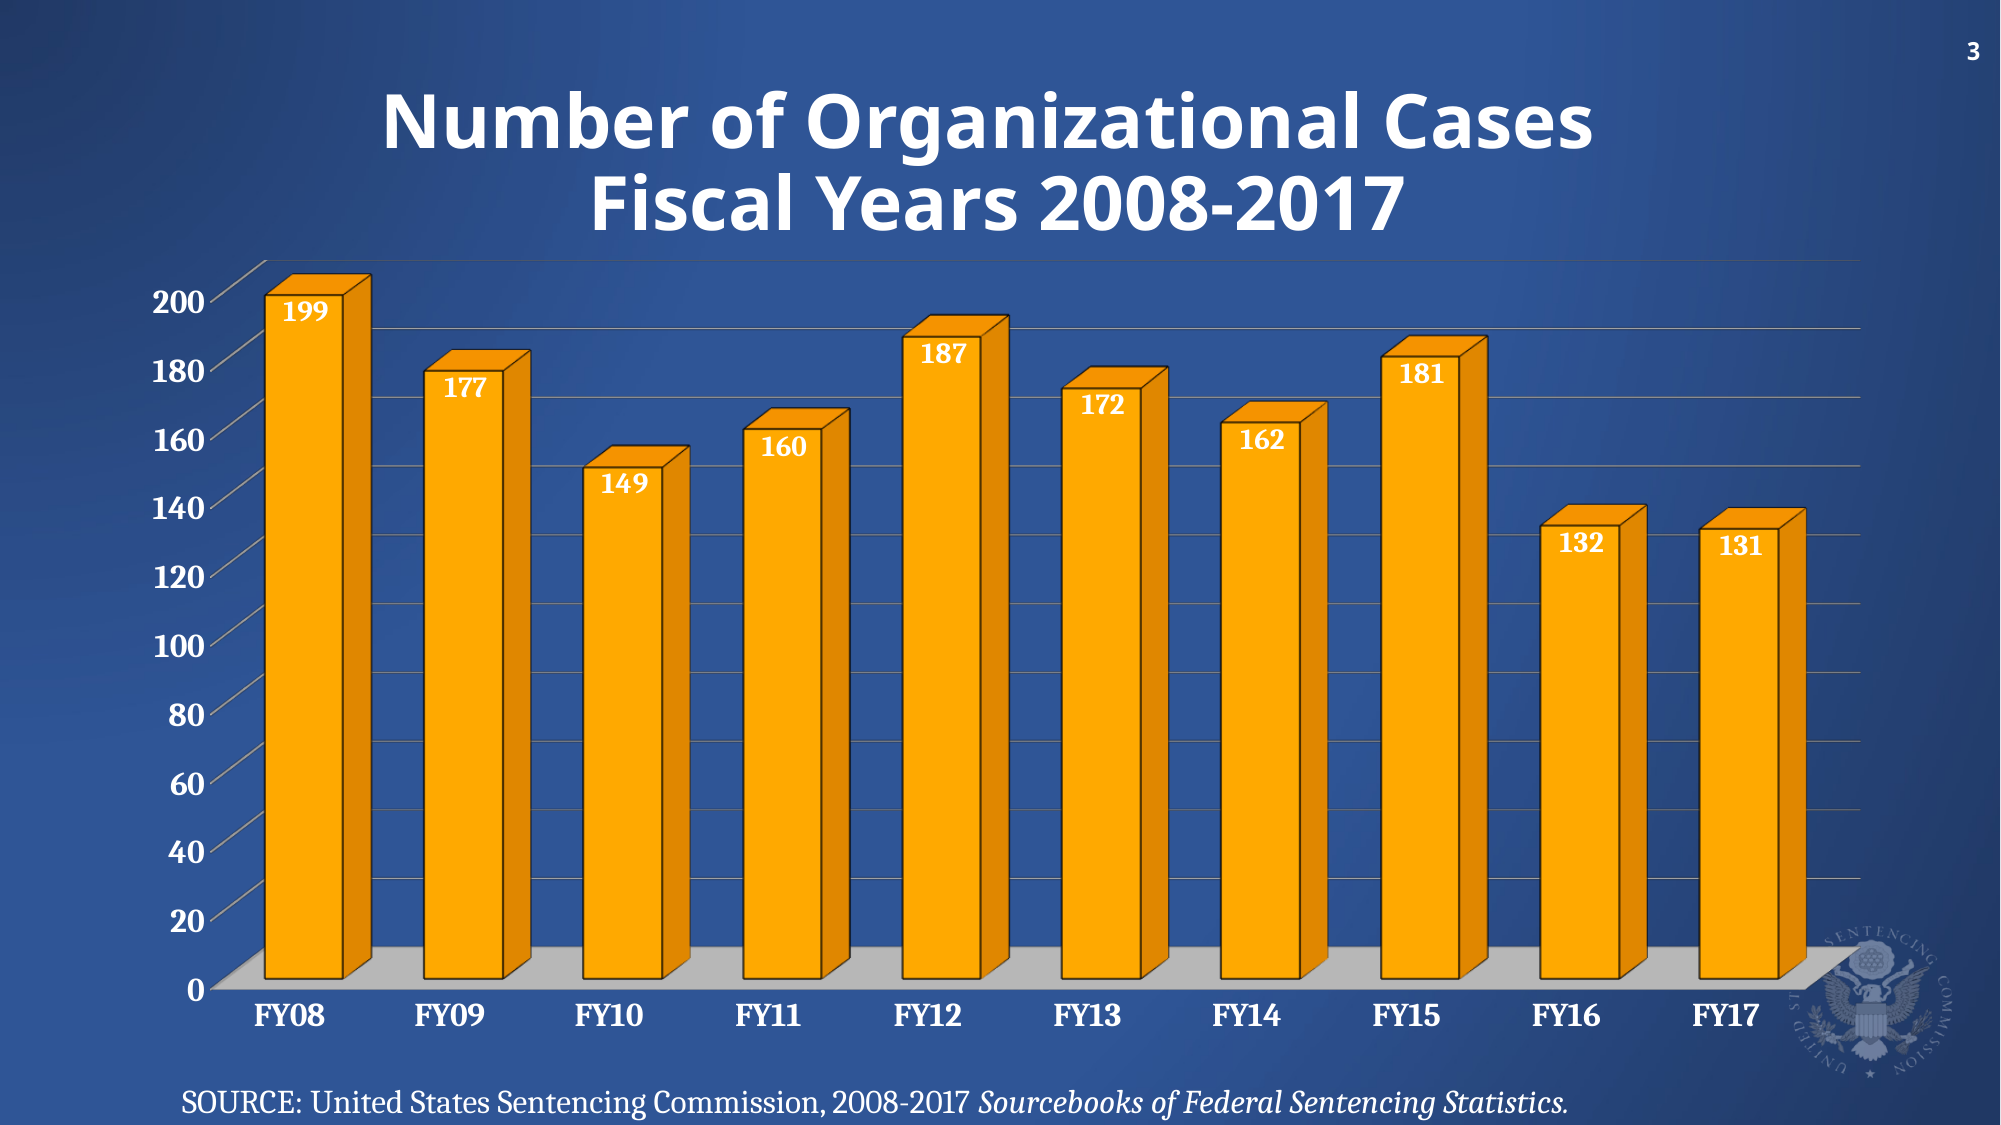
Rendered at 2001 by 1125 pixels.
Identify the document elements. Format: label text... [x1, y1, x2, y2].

chart [103, 244, 1911, 1050]
picture [0, 0, 2001, 1125]
title Number of Organizational Cases Fiscal Years 2008-2017 [0, 76, 1996, 295]
list SOURCE: United States Sentencing Commission, 2008-2017 Sourcebooks of Federal Sentencing Statistics. [167, 1077, 1813, 1125]
